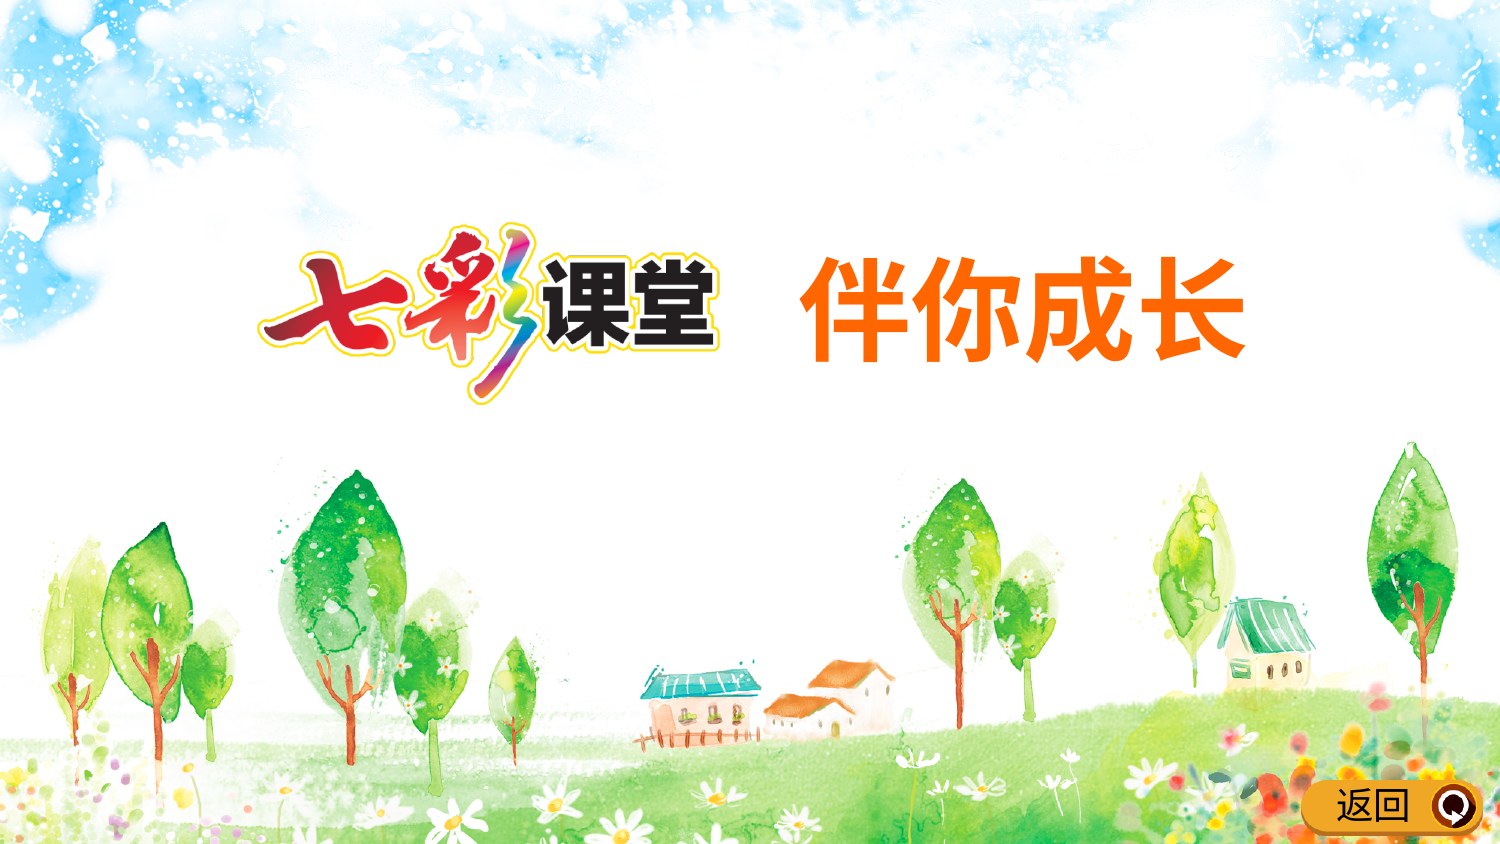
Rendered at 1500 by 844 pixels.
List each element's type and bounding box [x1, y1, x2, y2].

text_box [253, 220, 1316, 407]
picture [0, 0, 1500, 844]
